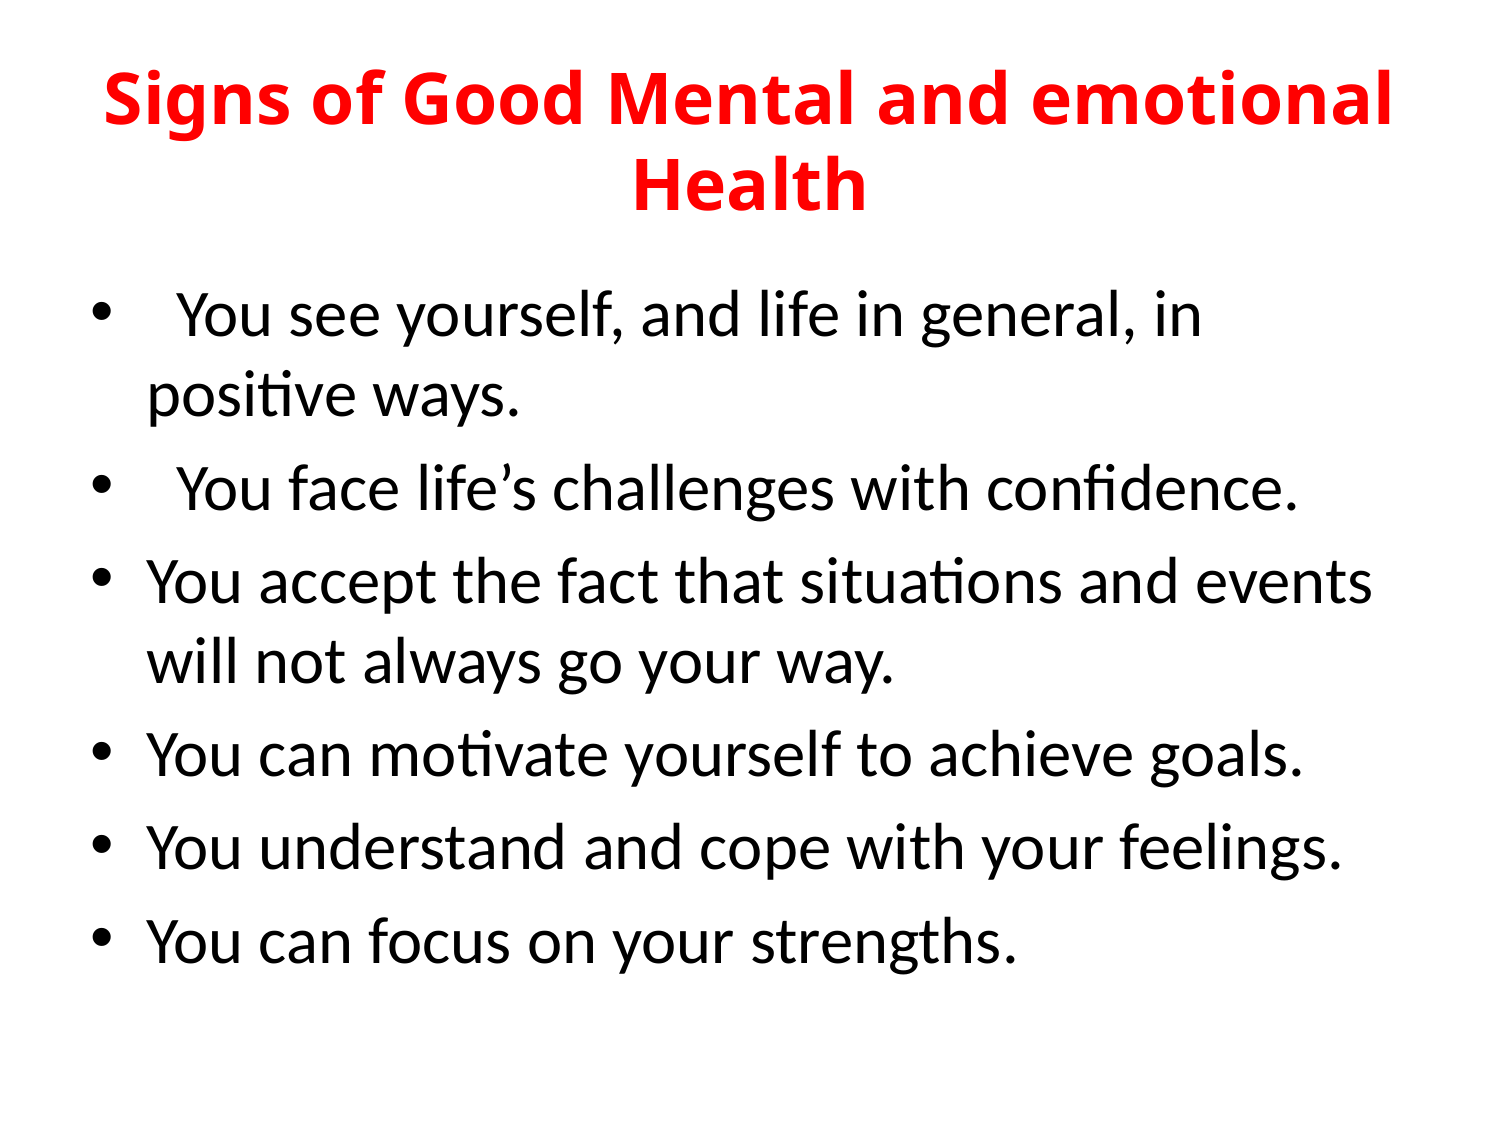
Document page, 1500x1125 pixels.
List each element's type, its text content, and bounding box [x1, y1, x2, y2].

title Signs of Good Mental and emotional Health [75, 45, 1425, 233]
list You see yourself, and life in general, in positive ways. You face life’s challenges with confidence. You accept the fact that situations and events will not always go your way. You can motivate yourself to achieve goals. You understand and cope with your feelings. You can focus on your strengths. [75, 262, 1425, 1005]
